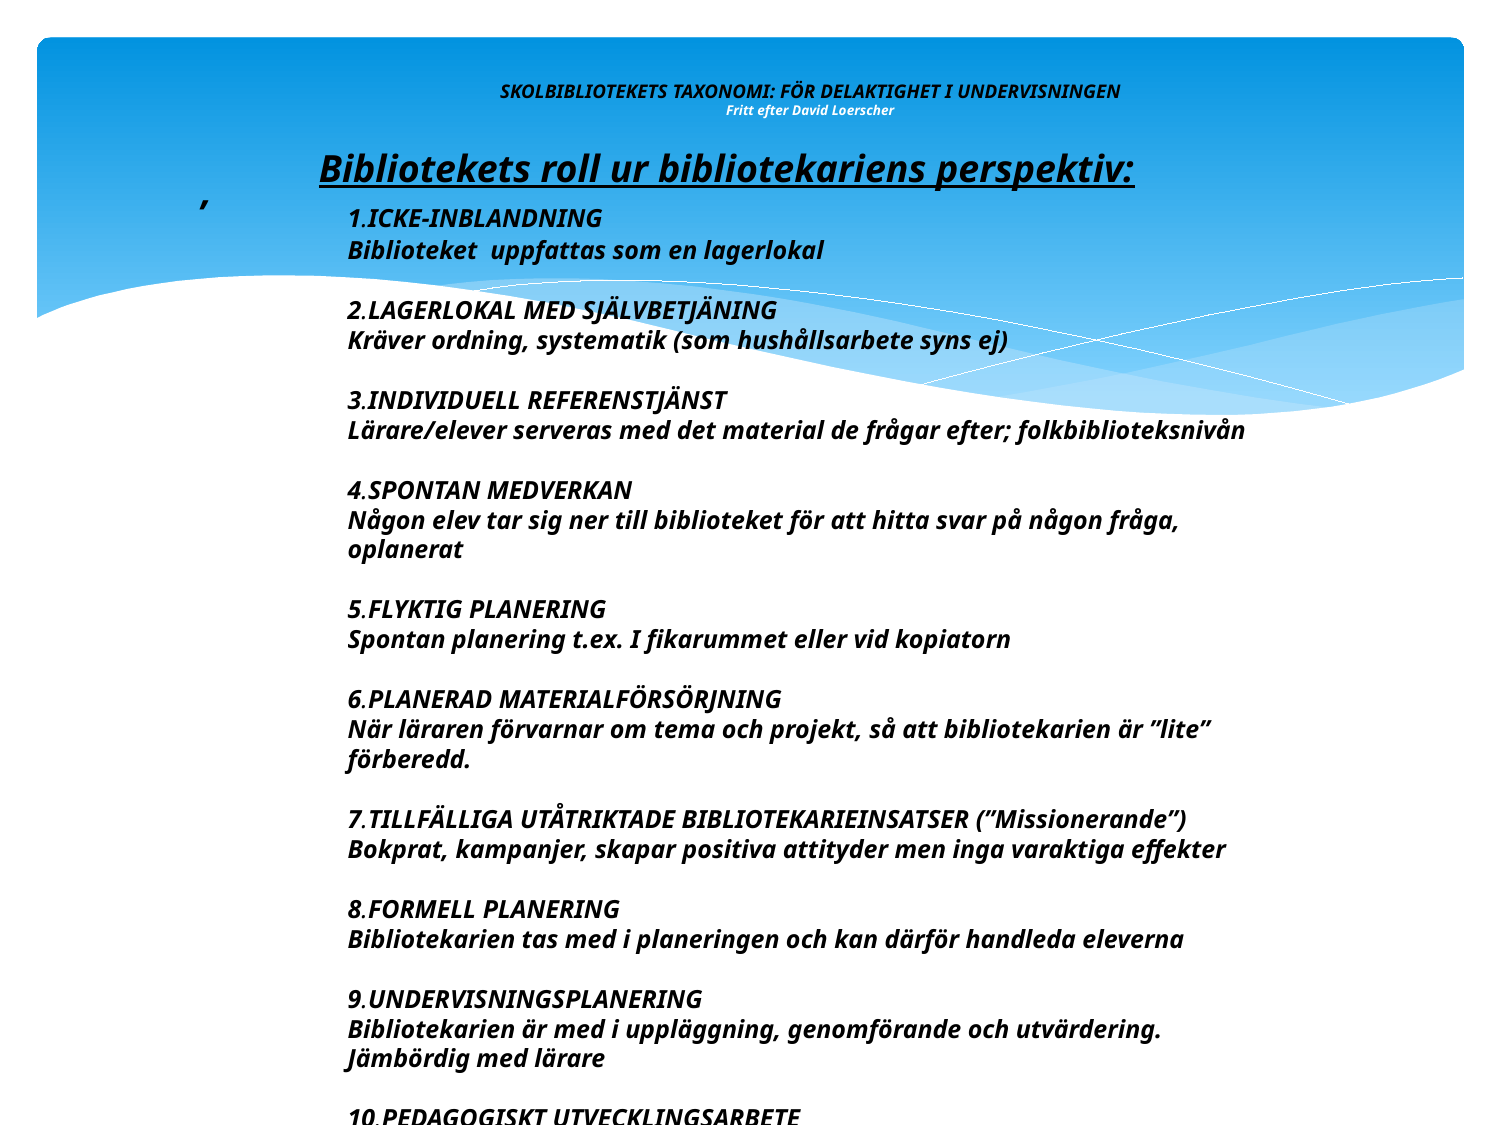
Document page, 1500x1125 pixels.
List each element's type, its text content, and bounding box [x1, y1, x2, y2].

text_box Bibliotekets roll ur bibliotekariens perspektiv: ’ 1.ICKE-INBLANDNING Biblioteket uppfattas som en lagerlokal 2.LAGERLOKAL MED SJÄLVBETJÄNING Kräver ordning, systematik (som hushållsarbete syns ej) 3.INDIVIDUELL REFERENSTJÄNST Lärare/elever serveras med det material de frågar efter; folkbiblioteksnivån 4.SPONTAN MEDVERKAN Någon elev tar sig ner till biblioteket för att hitta svar på någon fråga, oplanerat 5.FLYKTIG PLANERING Spontan planering t.ex. I fikarummet eller vid kopiatorn 6.PLANERAD MATERIALFÖRSÖRJNING När läraren förvarnar om tema och projekt, så att bibliotekarien är ”lite” förberedd. 7.TILLFÄLLIGA UTÅTRIKTADE BIBLIOTEKARIEINSATSER (”Missionerande”) Bokprat, kampanjer, skapar positiva attityder men inga varaktiga effekter 8.FORMELL PLANERING Bibliotekarien tas med i planeringen och kan därför handleda eleverna 9.UNDERVISNINGSPLANERING Bibliotekarien är med i uppläggning, genomförande och utvärdering. Jämbördig med lärare 10.PEDAGOGISKT UTVECKLINGSARBETE Bibliotekarien deltar i själva planeringsarbetet av undervisningen på skolan [183, 137, 1271, 1125]
title SKOLBIBLIOTEKETS TAXONOMI: FÖR DELAKTIGHET I UNDERVISNINGEN Fritt efter David Loerscher [171, 71, 1450, 143]
